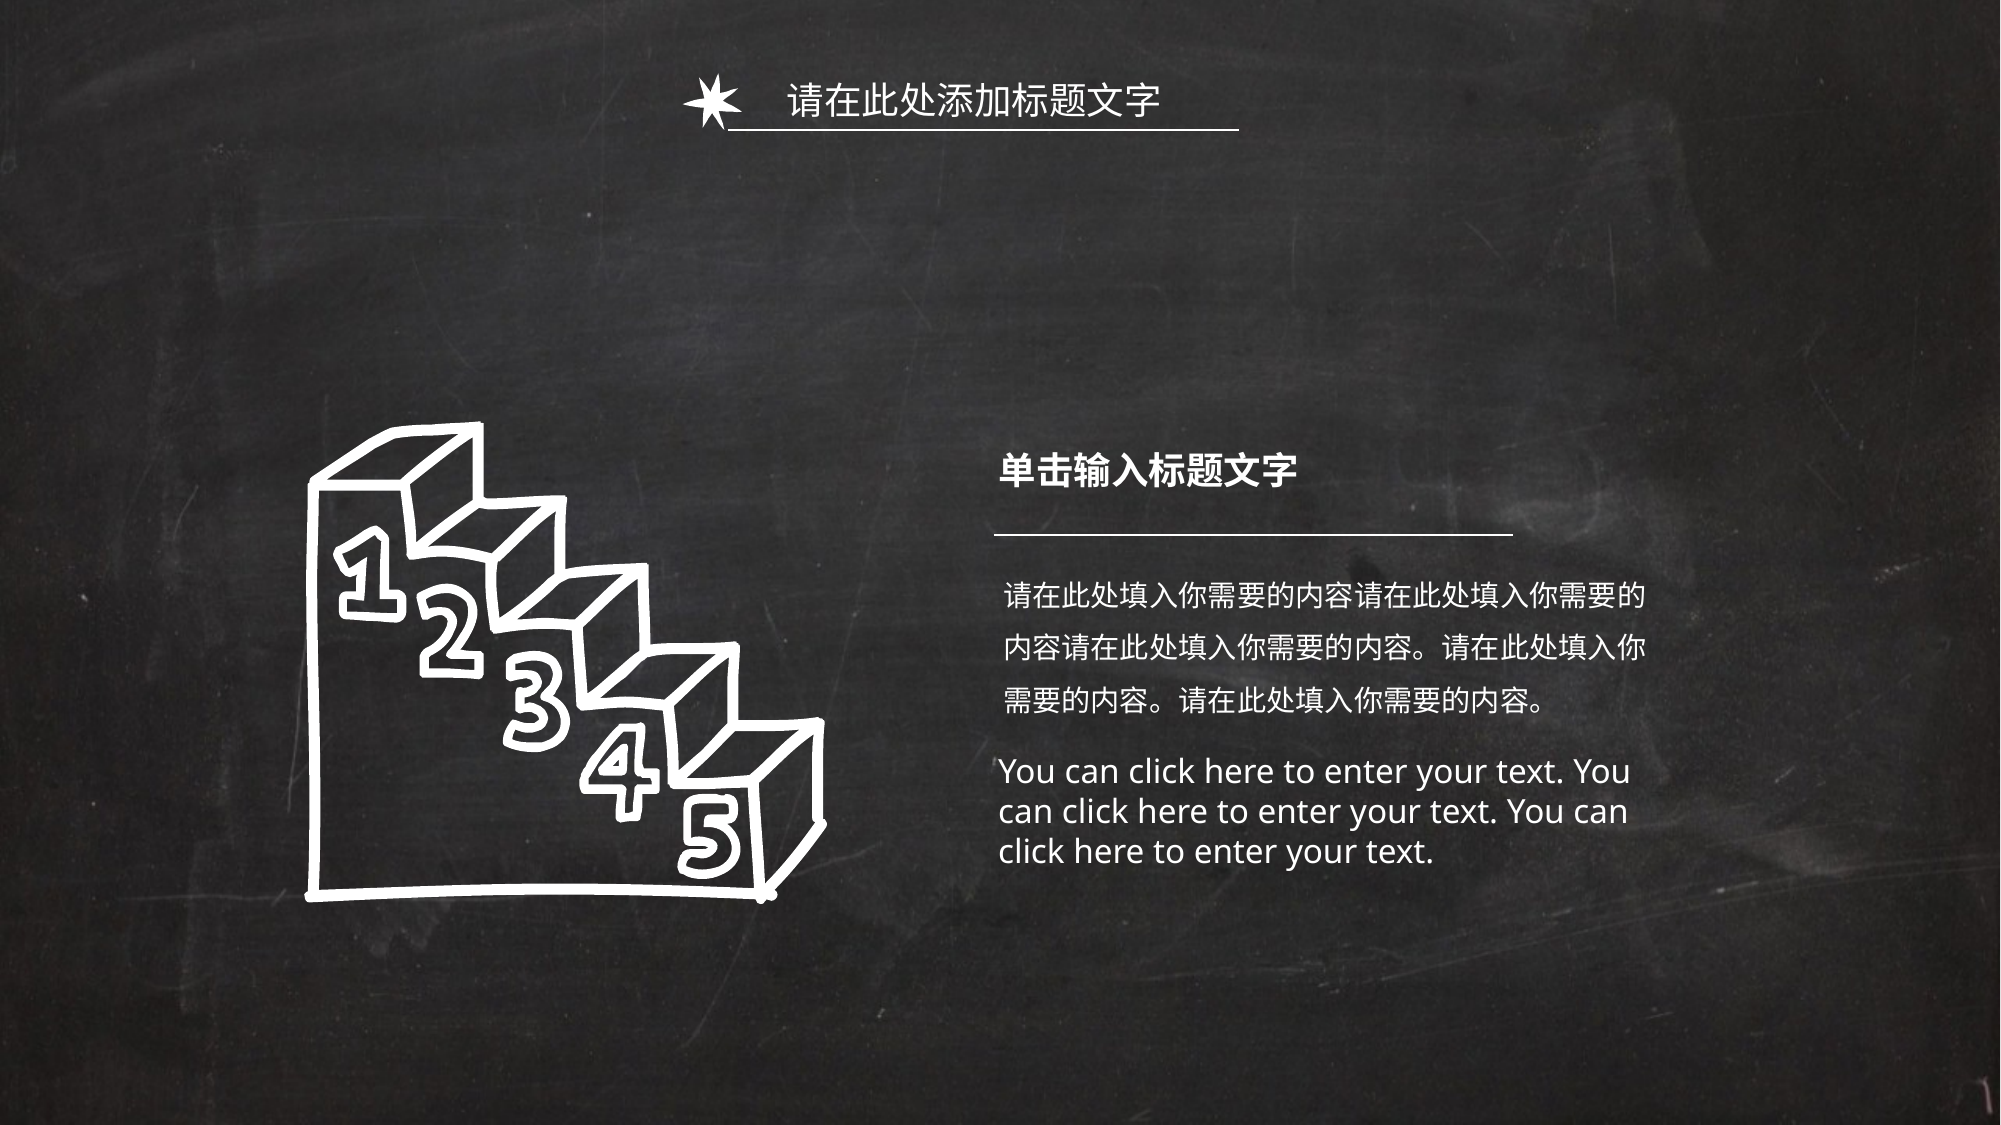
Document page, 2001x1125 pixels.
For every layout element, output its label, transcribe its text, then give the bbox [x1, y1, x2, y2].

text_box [303, 421, 828, 904]
text_box 请在此处填入你需要的内容请在此处填入你需要的内容请在此处填入你需要的内容。请在此处填入你需要的内容。请在此处填入你需要的内容。 [988, 552, 1679, 725]
text_box You can click here to enter your text. You can click here to enter your text. You can click here to enter your text. [983, 742, 1679, 878]
text_box 单击输入标题文字 [984, 439, 1420, 499]
picture [0, 0, 2001, 1125]
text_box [697, 69, 1252, 130]
